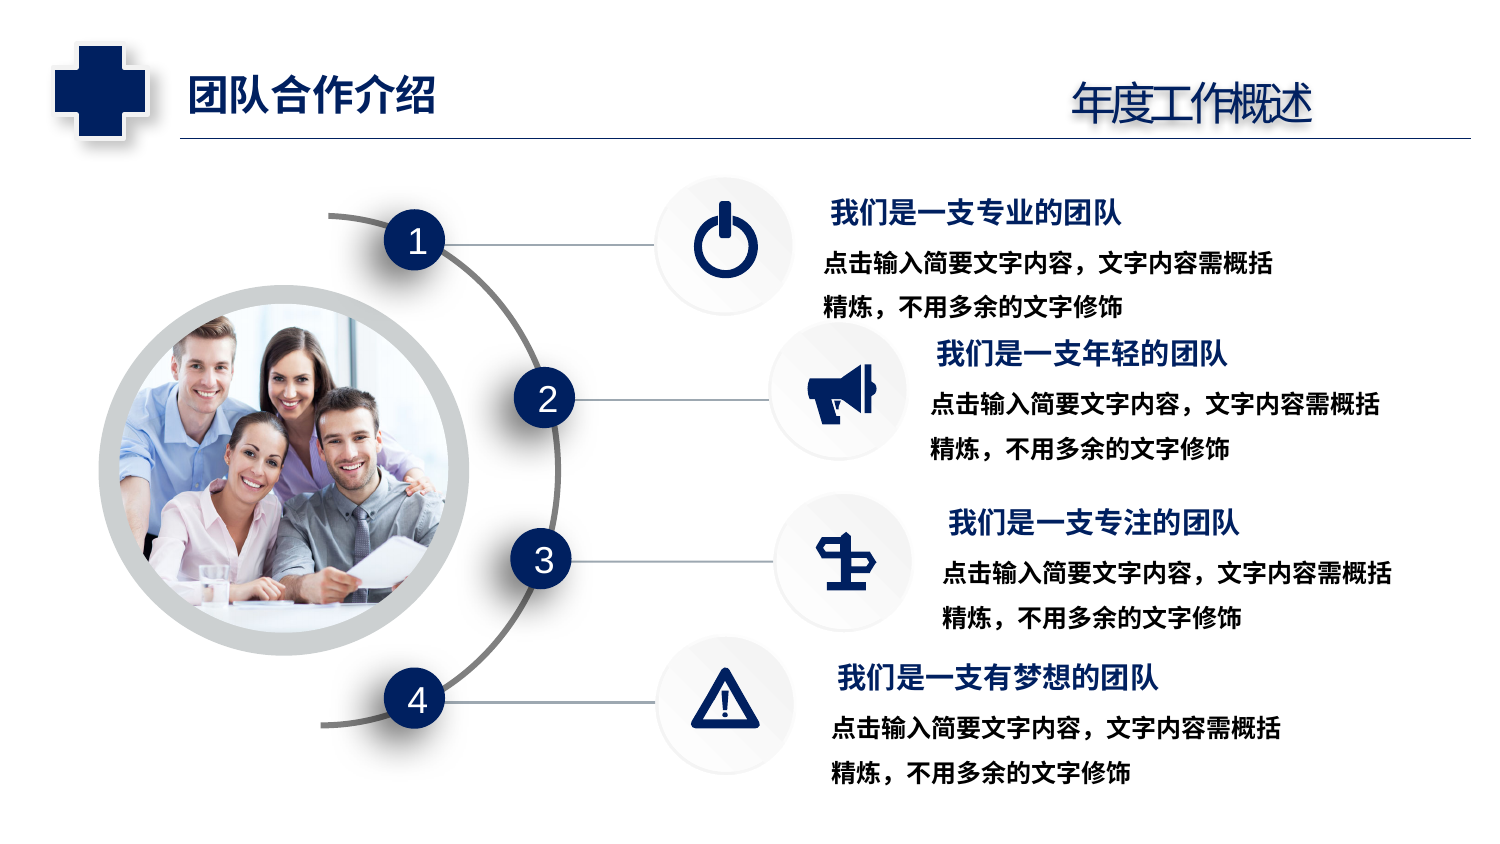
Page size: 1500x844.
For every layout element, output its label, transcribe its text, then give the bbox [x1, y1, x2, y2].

text_box 1 [381, 207, 448, 273]
text_box [449, 626, 513, 688]
text_box 4 [381, 665, 448, 731]
text_box 点击输入简要文字内容，文字内容需概括精炼，不用多余的文字修饰 [927, 534, 1427, 640]
text_box 2 [511, 364, 578, 431]
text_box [654, 174, 796, 316]
text_box 我们是一支专业的团队 [814, 186, 1138, 224]
text_box 团队合作介绍 [172, 60, 453, 126]
text_box 点击输入简要文字内容，文字内容需概括精炼，不用多余的文字修饰 [816, 689, 1316, 795]
text_box [326, 210, 357, 223]
text_box [458, 257, 538, 354]
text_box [98, 284, 470, 656]
text_box 点击输入简要文字内容，文字内容需概括精炼，不用多余的文字修饰 [915, 365, 1415, 471]
text_box 我们是一支年轻的团队 [921, 327, 1244, 365]
text_box [318, 719, 343, 731]
text_box [548, 461, 564, 522]
text_box 我们是一支有梦想的团队 [822, 651, 1175, 689]
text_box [768, 319, 910, 461]
text_box 点击输入简要文字内容，文字内容需概括精炼，不用多余的文字修饰 [809, 224, 1309, 330]
text_box 年度工作概述 [1055, 67, 1329, 138]
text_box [655, 633, 797, 776]
text_box 3 [508, 525, 574, 592]
text_box 我们是一支专注的团队 [933, 496, 1257, 534]
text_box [773, 490, 915, 633]
